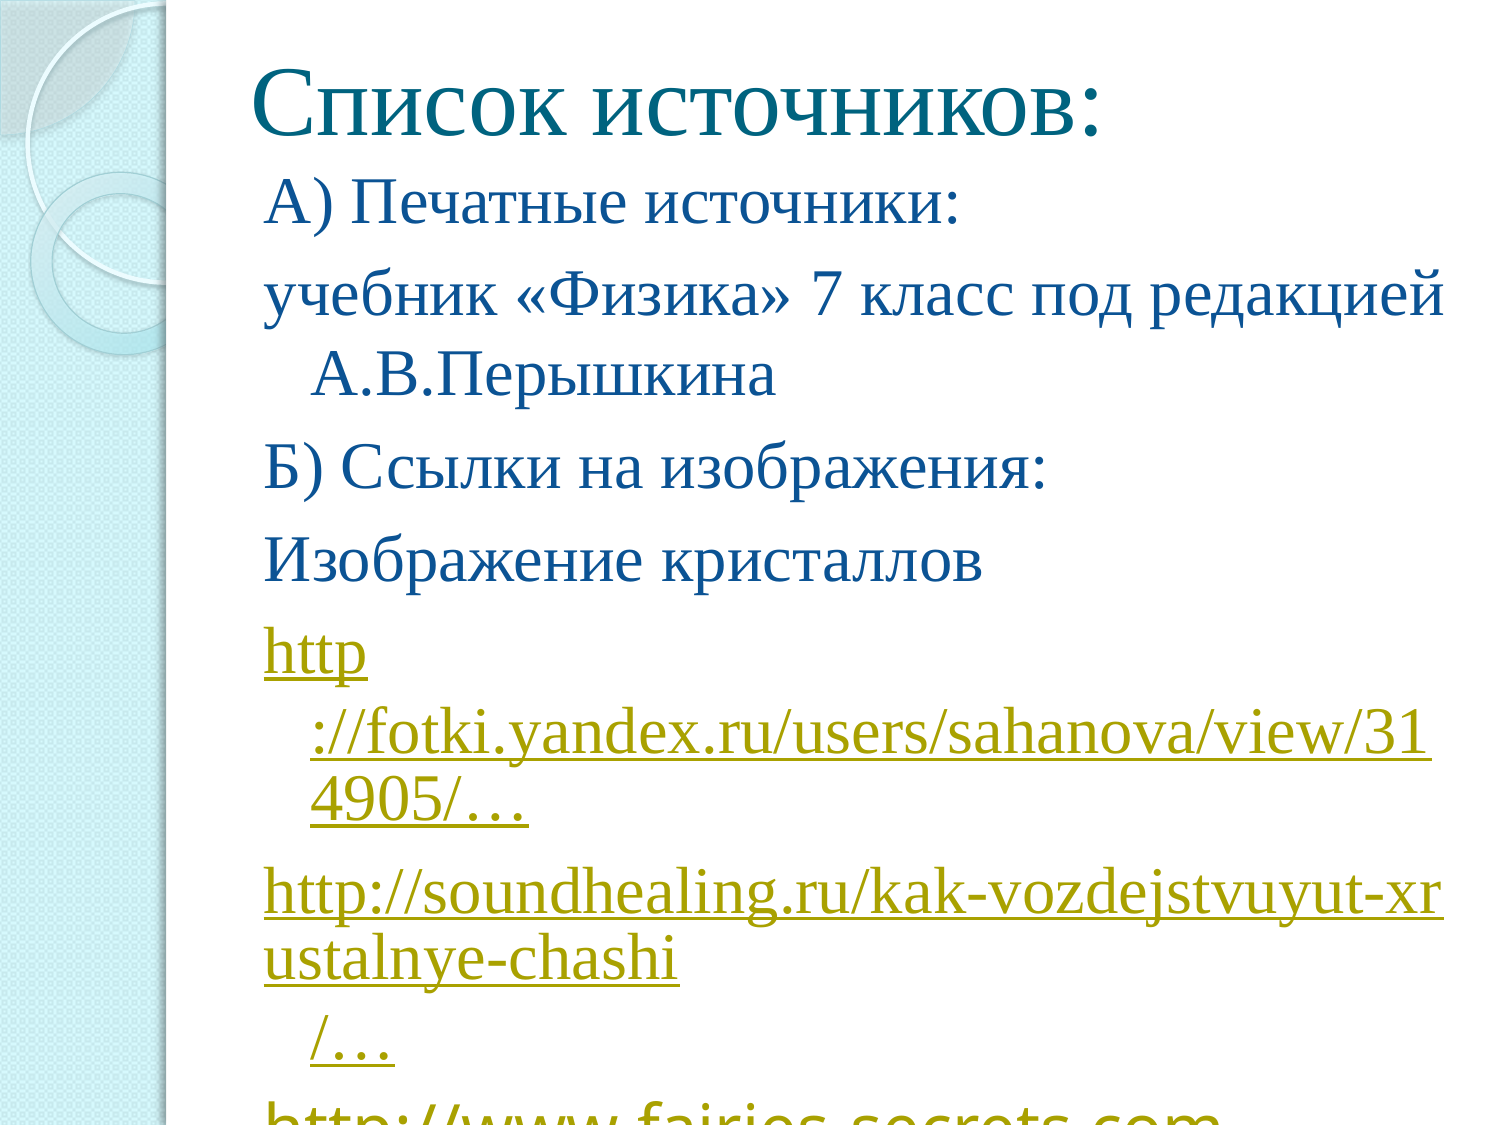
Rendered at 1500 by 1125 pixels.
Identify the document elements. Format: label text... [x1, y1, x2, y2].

list А) Печатные источники: учебник «Физика» 7 класс под редакцией А.В.Перышкина Б) Ссылки на изображения: Изображение кристаллов http://fotki.yandex.ru/users/sahanova/view/314905/… http://soundhealing.ru/kak-vozdejstvuyut-xrustalnye-chashi/… http://www.fairies-secrets.com… [235, 149, 1466, 1083]
title Список источников: [235, 19, 1466, 149]
